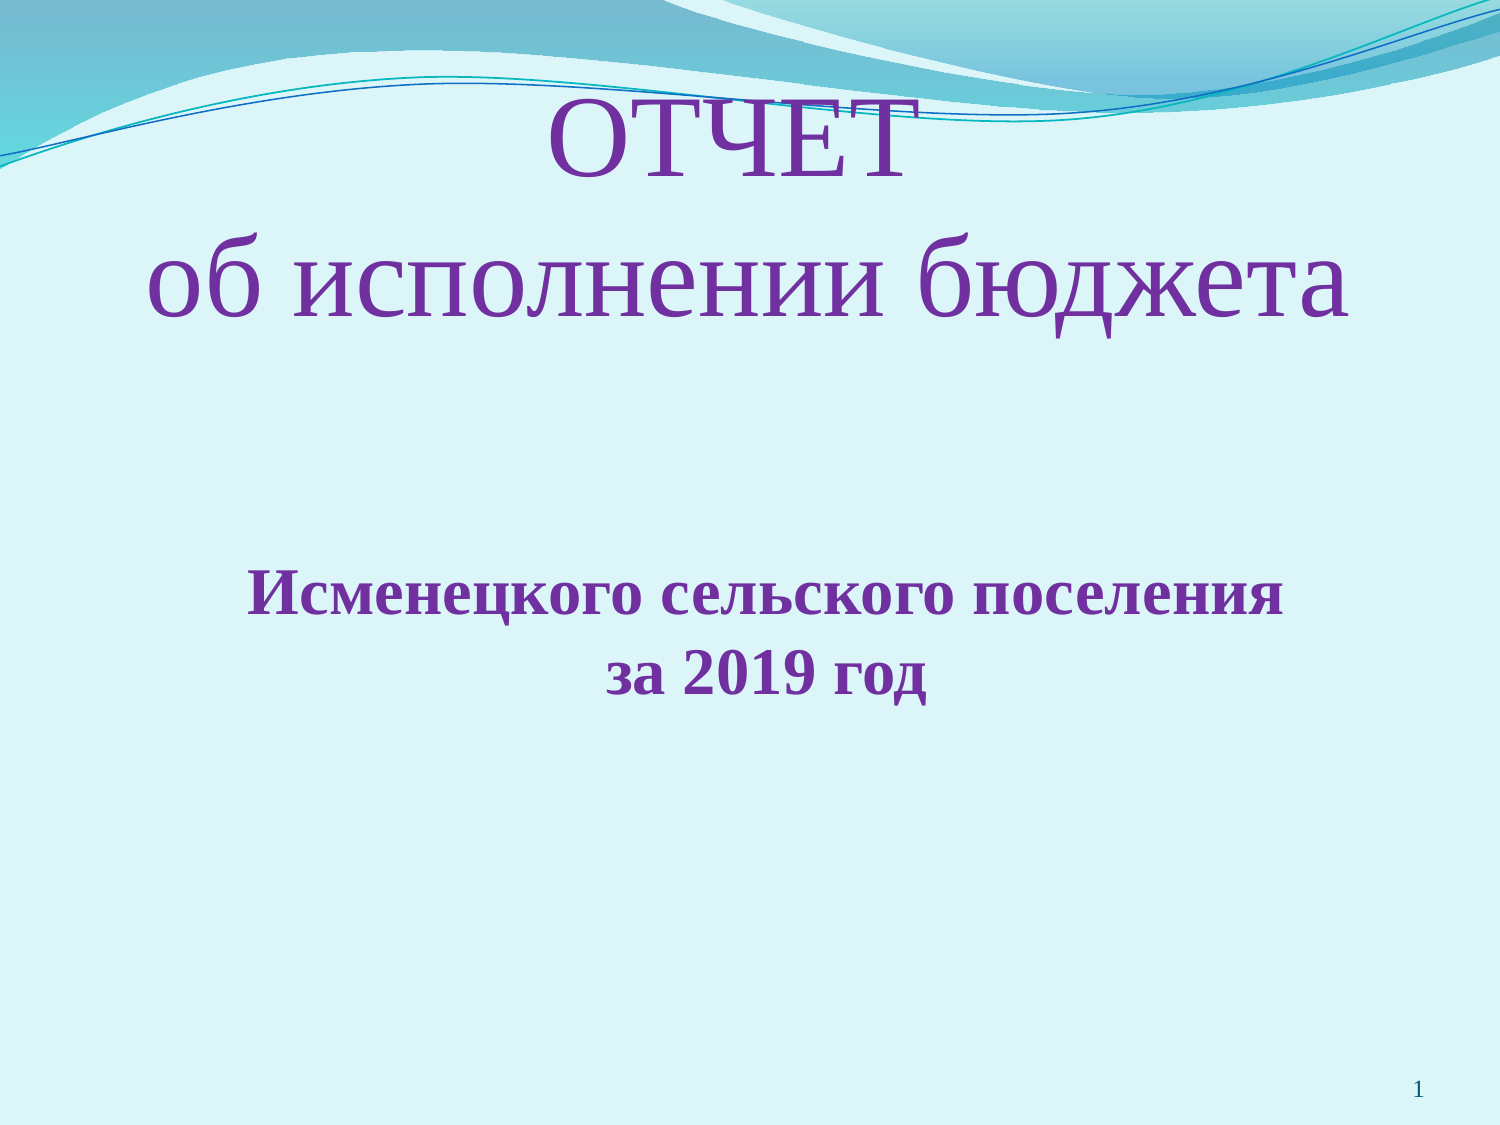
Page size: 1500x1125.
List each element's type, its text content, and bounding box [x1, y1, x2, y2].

text_box Исменецкого сельского поселения за 2019 год [117, 374, 1417, 742]
slide_number 1 [1299, 1042, 1425, 1103]
title ОТЧЕТ об исполнении бюджета [82, 113, 1418, 340]
